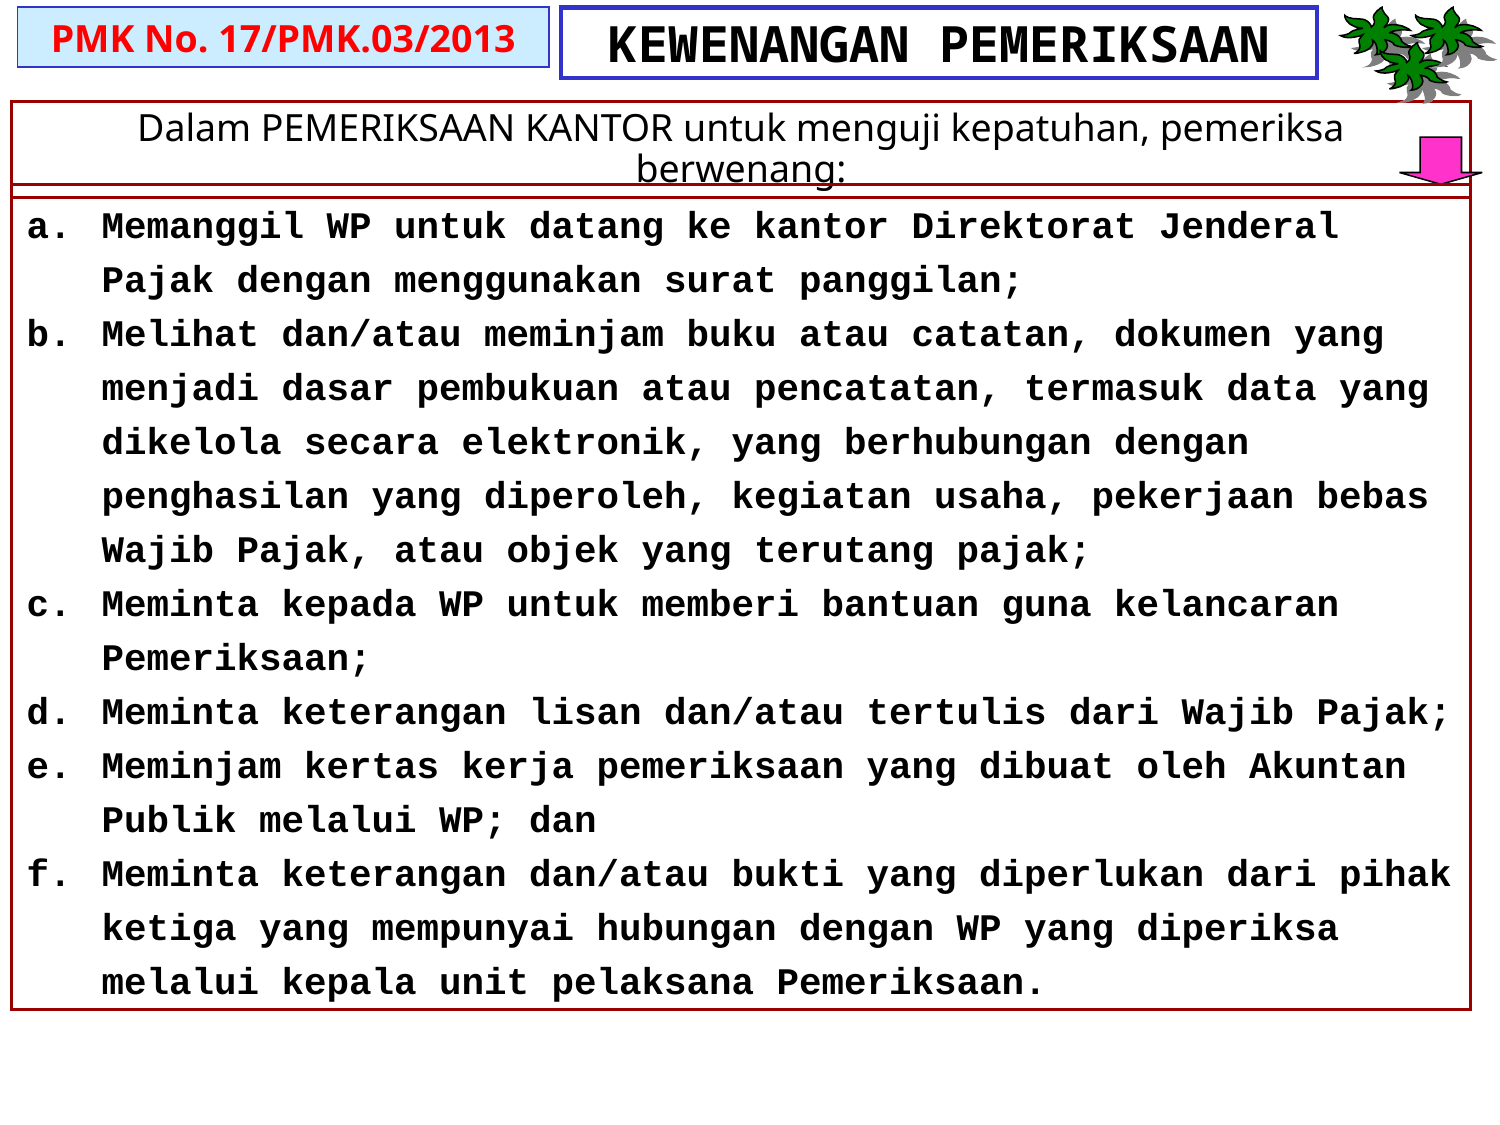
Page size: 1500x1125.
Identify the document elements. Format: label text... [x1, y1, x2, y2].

text_box Dalam PEMERIKSAAN KANTOR untuk menguji kepatuhan, pemeriksa berwenang: [11, 101, 1471, 184]
text_box [1376, 42, 1447, 91]
title KEWENANGAN PEMERIKSAAN [560, 6, 1318, 79]
text_box PMK No. 17/PMK.03/2013 [17, 7, 550, 68]
text_box [1399, 137, 1483, 184]
text_box [1411, 7, 1483, 55]
text_box [1340, 7, 1411, 55]
text_box Memanggil WP untuk datang ke kantor Direktorat Jenderal Pajak dengan menggunakan surat panggilan; Melihat dan/atau meminjam buku atau catatan, dokumen yang menjadi dasar pembukuan atau pencatatan, termasuk data yang dikelola secara elektronik, yang berhubungan dengan penghasilan yang diperoleh, kegiatan usaha, pekerjaan bebas Wajib Pajak, atau objek yang terutang pajak; Meminta kepada WP untuk memberi bantuan guna kelancaran Pemeriksaan; Meminta keterangan lisan dan/atau tertulis dari Wajib Pajak; Meminjam kertas kerja pemeriksaan yang dibuat oleh Akuntan Publik melalui WP; dan Meminta keterangan dan/atau bukti yang diperlukan dari pihak ketiga yang mempunyai hubungan dengan WP yang diperiksa melalui kepala unit pelaksana Pemeriksaan. [11, 184, 1471, 1010]
